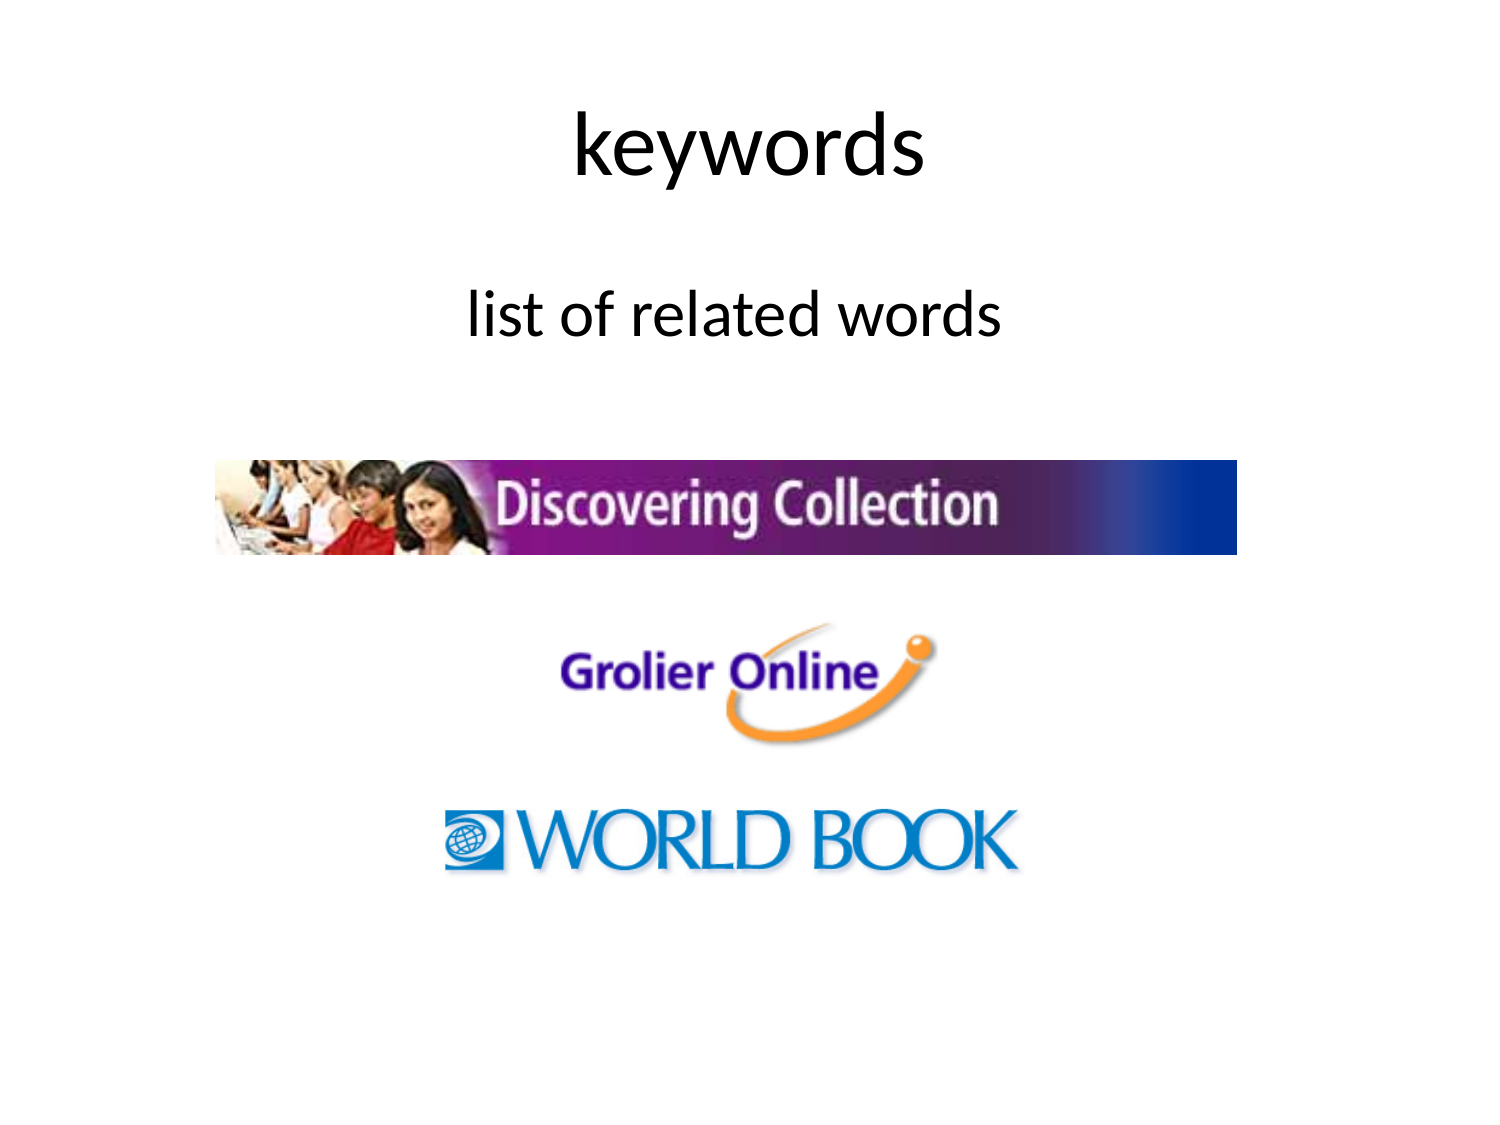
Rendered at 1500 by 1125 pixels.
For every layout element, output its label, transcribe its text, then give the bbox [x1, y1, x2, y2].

list list of related words wikipedia [75, 262, 1425, 1005]
picture [520, 607, 980, 758]
picture [215, 460, 1237, 555]
title keywords [75, 45, 1425, 233]
picture [442, 802, 1027, 880]
